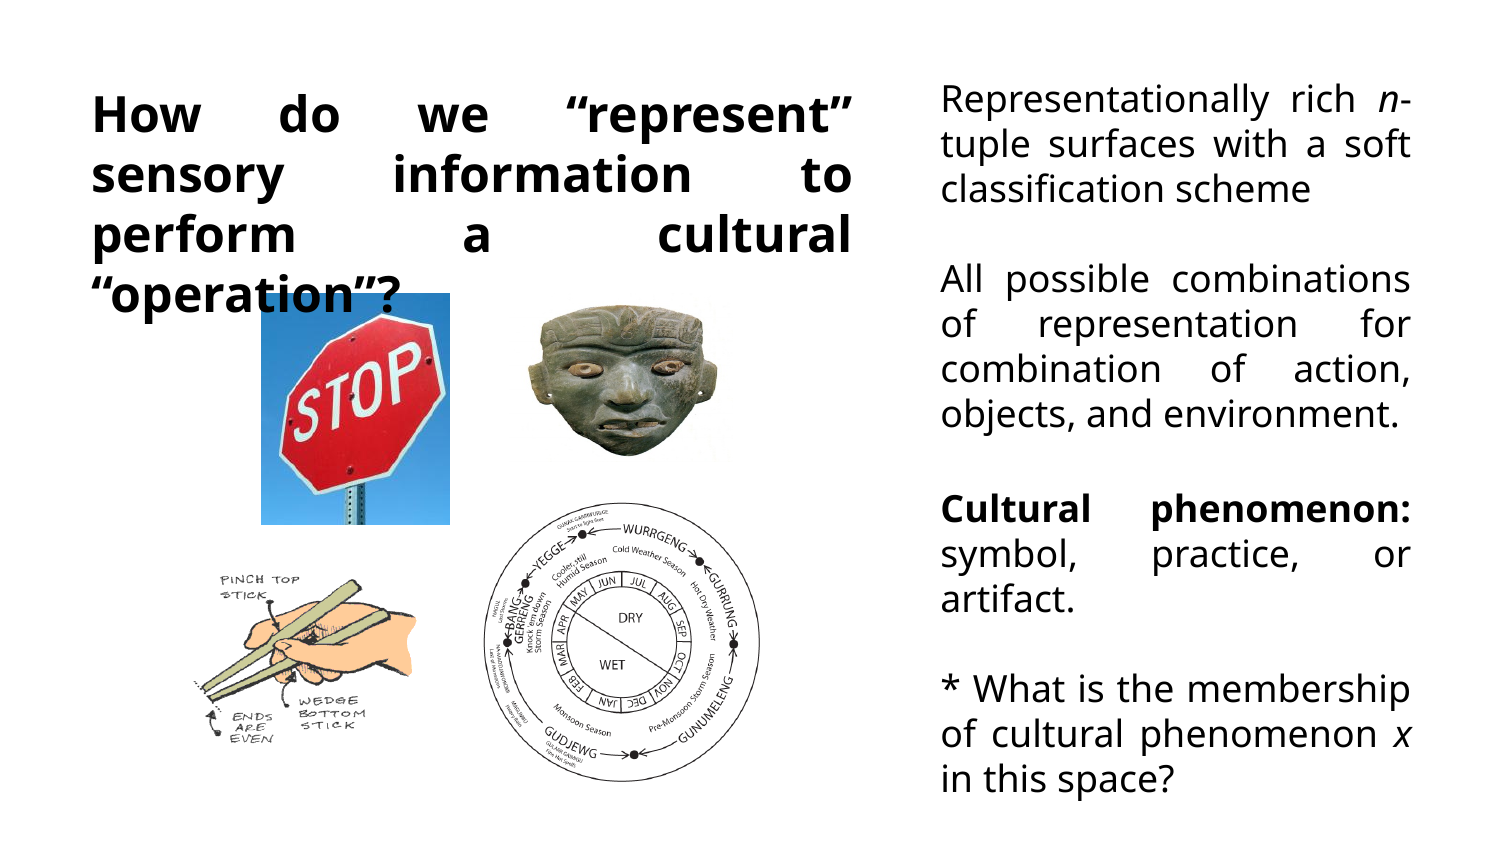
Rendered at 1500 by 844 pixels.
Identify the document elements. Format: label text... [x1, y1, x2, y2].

list Representationally rich n-tuple surfaces with a soft classification scheme All possible combinations of representation for combination of action, objects, and environment. Cultural phenomenon: symbol, practice, or artifact. * What is the membership of cultural phenomenon x in this space? [925, 67, 1427, 800]
picture [261, 293, 450, 525]
text_box How do we “represent” sensory information to perform a cultural “operation”? [76, 67, 869, 264]
picture [481, 501, 761, 783]
picture [184, 565, 419, 753]
picture [509, 293, 733, 462]
